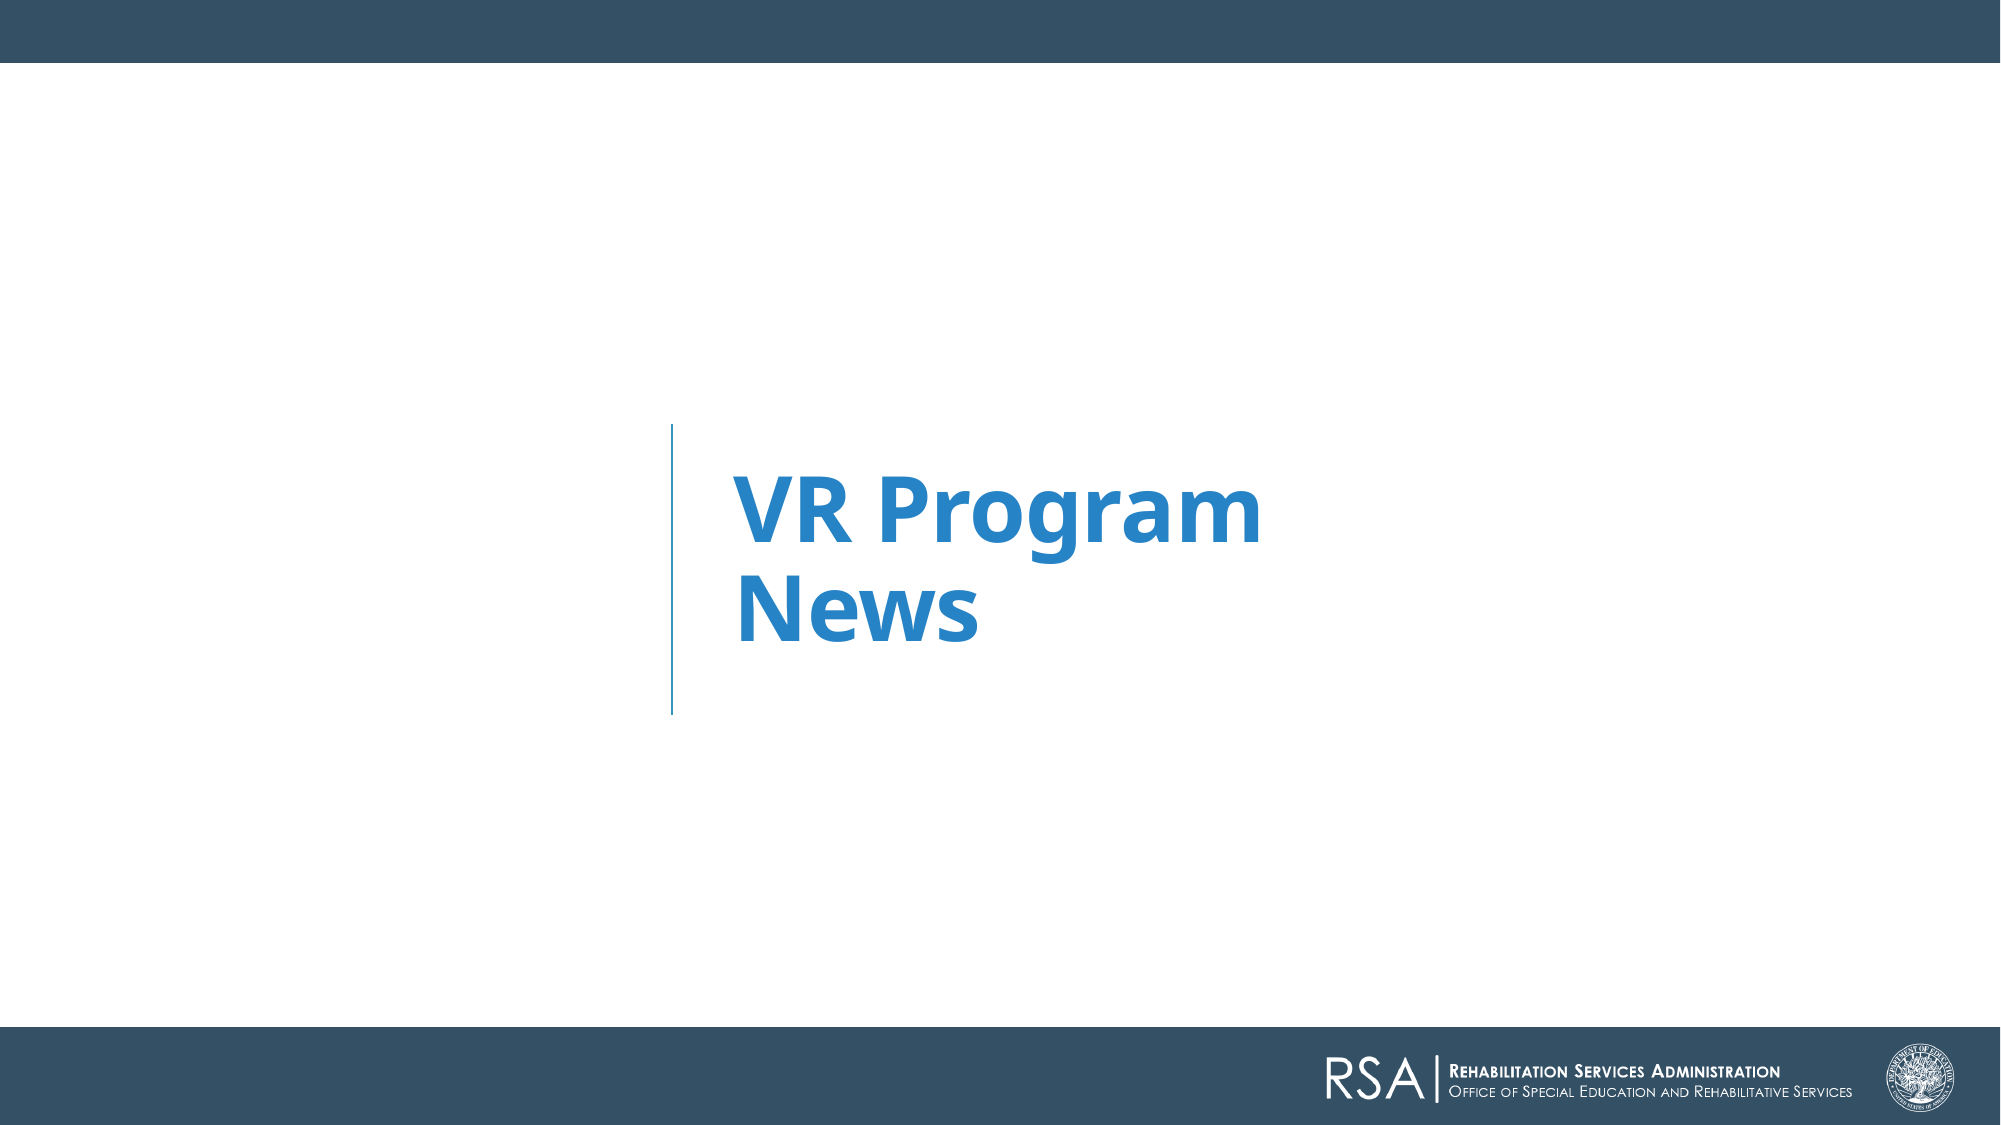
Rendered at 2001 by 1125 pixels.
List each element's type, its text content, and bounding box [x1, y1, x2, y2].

picture [1312, 1036, 1963, 1118]
title VR Program News [718, 158, 1807, 967]
